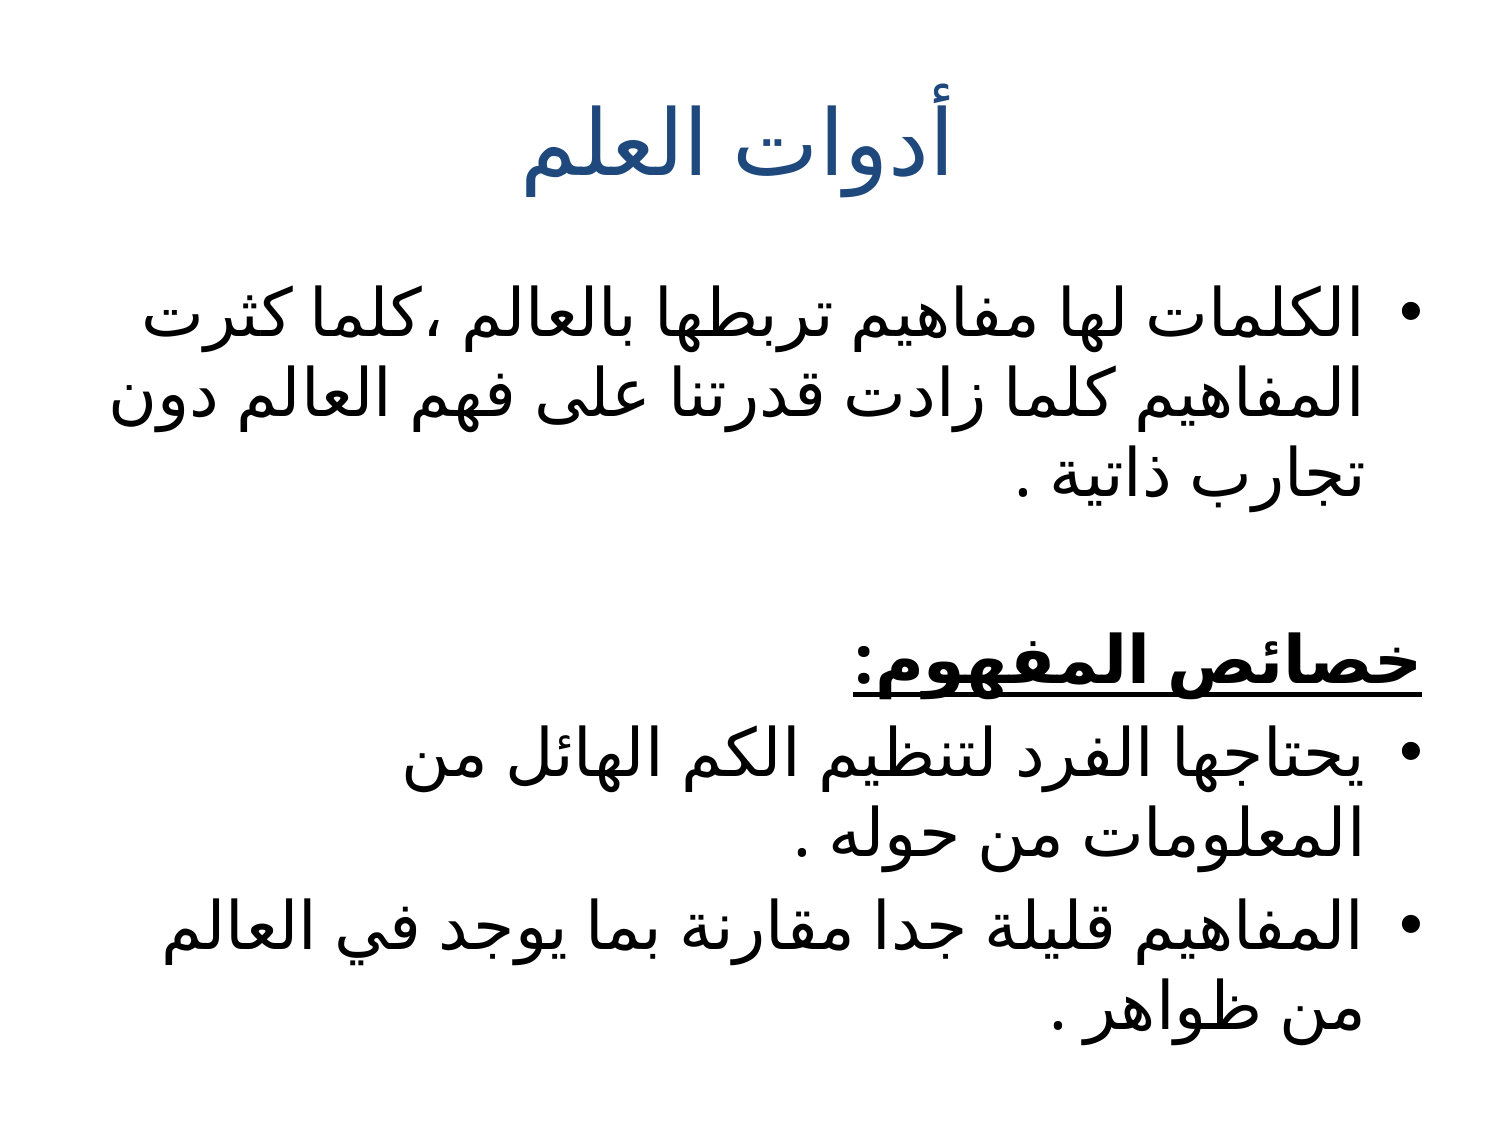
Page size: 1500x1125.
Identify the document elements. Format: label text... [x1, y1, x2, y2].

title أدوات العلم [75, 45, 1425, 233]
list الكلمات لها مفاهيم تربطها بالعالم ،كلما كثرت المفاهيم كلما زادت قدرتنا على فهم العالم دون تجارب ذاتية . خصائص المفهوم: يحتاجها الفرد لتنظيم الكم الهائل من المعلومات من حوله . المفاهيم قليلة جدا مقارنة بما يوجد في العالم من ظواهر . [87, 262, 1438, 1005]
